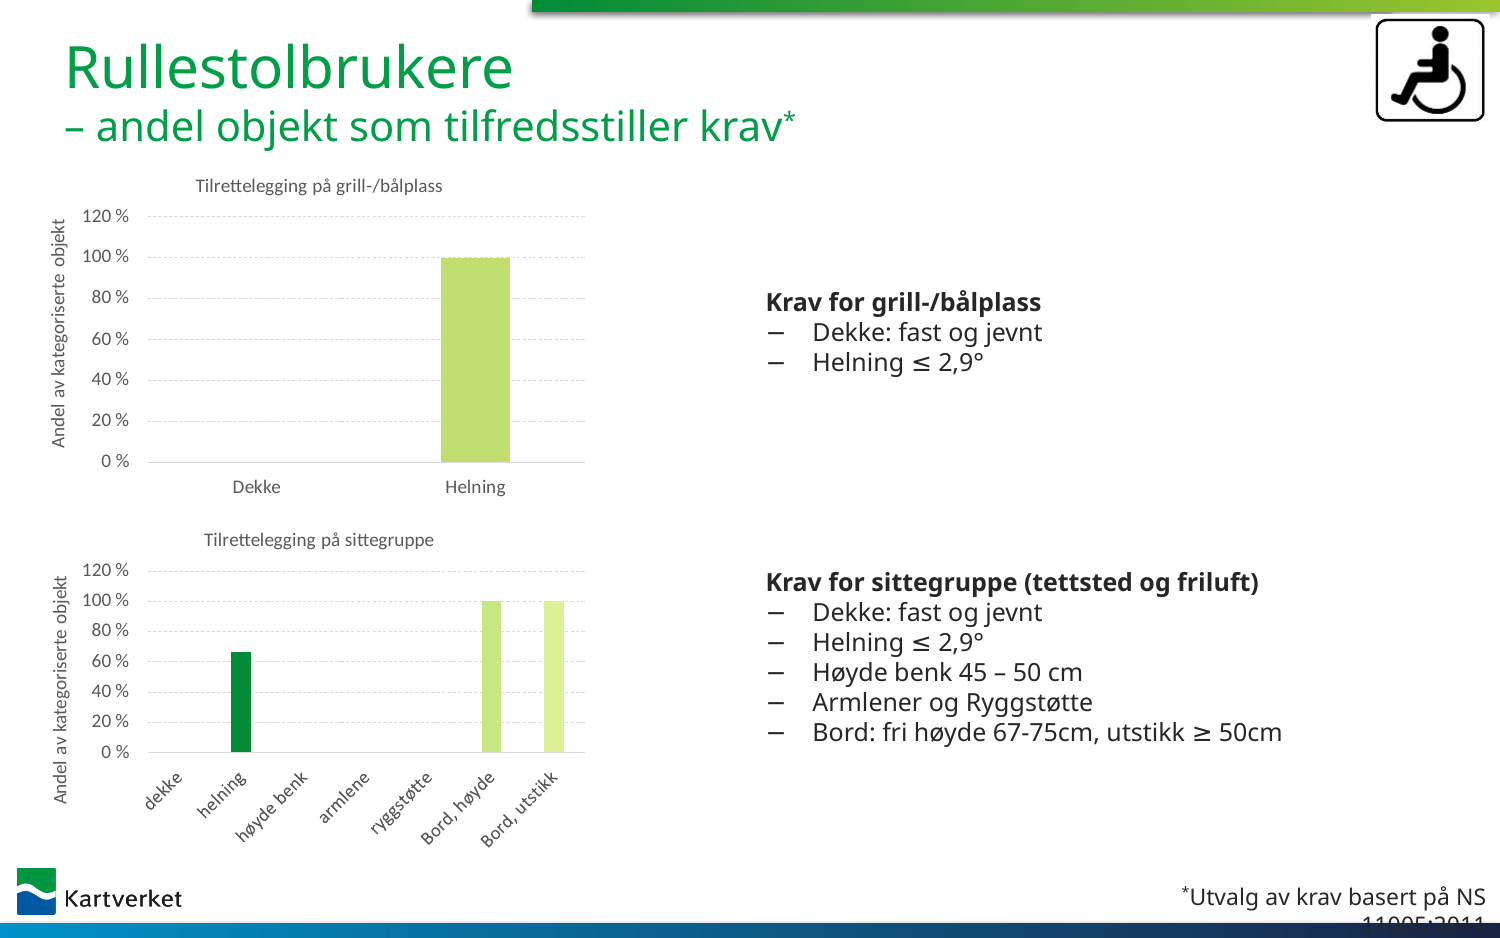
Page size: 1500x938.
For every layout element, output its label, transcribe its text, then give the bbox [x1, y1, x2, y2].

picture [41, 520, 596, 859]
picture [41, 166, 596, 505]
text_box Krav for sittegruppe (tettsted og friluft) Dekke: fast og jevnt Helning ≤ 2,9° Høyde benk 45 – 50 cm Armlener og Ryggstøtte Bord: fri høyde 67-75cm, utstikk ≥ 50cm [750, 559, 1500, 754]
picture [1371, 13, 1491, 127]
text_box *Utvalg av krav basert på NS 11005:2011 [1068, 873, 1500, 938]
text_box Rullestolbrukere – andel objekt som tilfredsstiller krav* [49, 14, 1431, 158]
text_box Krav for grill-/bålplass Dekke: fast og jevnt Helning ≤ 2,9° [750, 279, 1452, 384]
